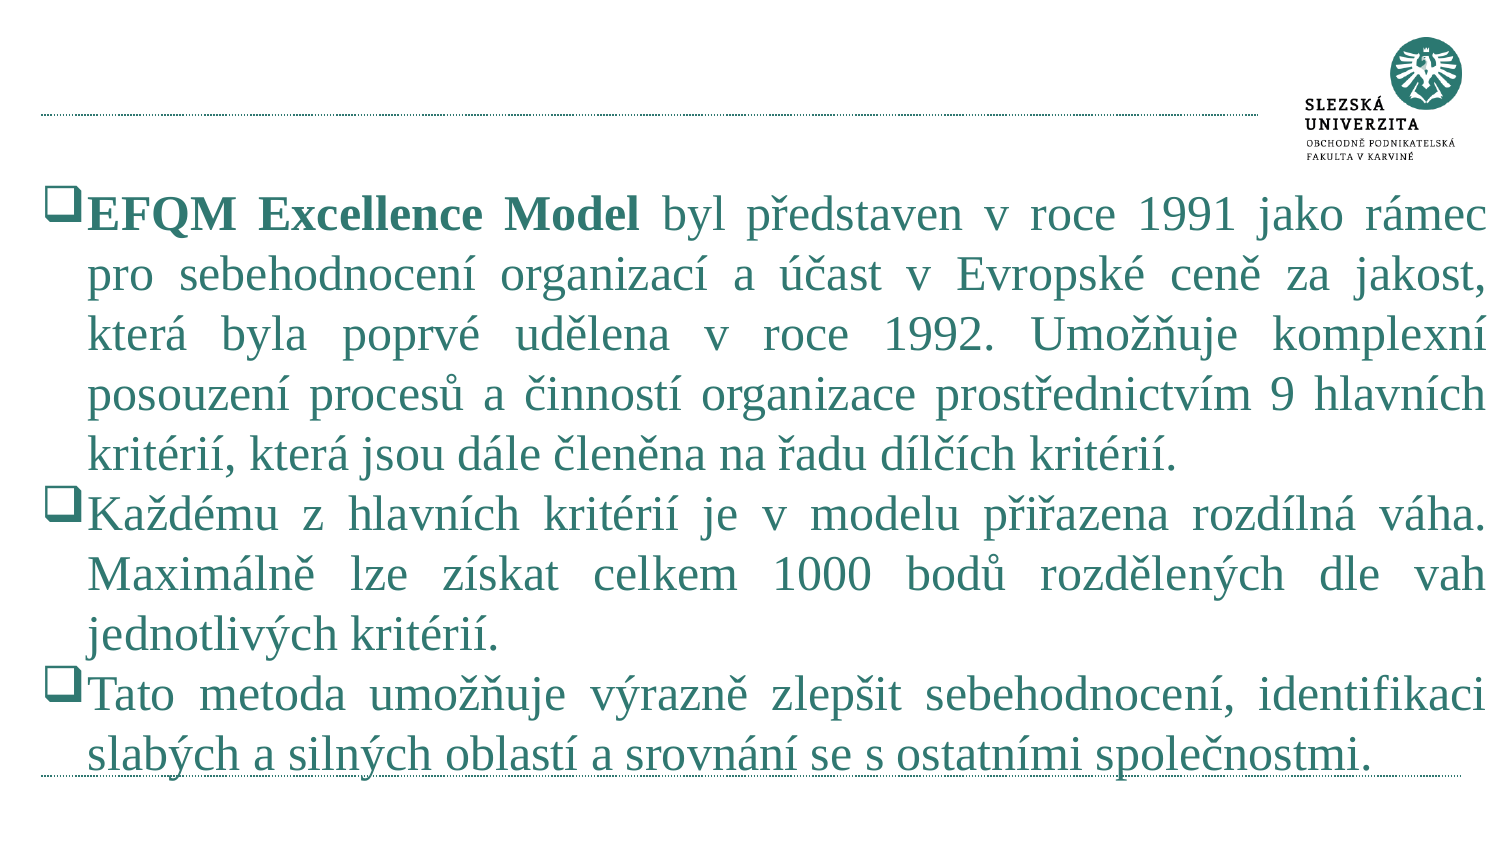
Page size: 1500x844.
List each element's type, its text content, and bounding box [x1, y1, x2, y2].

text_box EFQM Excellence Model byl představen v roce 1991 jako rámec pro sebehodnocení organizací a účast v Evropské ceně za jakost, která byla poprvé udělena v roce 1992. Umožňuje komplexní posouzení procesů a činností organizace prostřednictvím 9 hlavních kritérií, která jsou dále členěna na řadu dílčích kritérií. Každému z hlavních kritérií je v modelu přiřazena rozdílná váha. Maximálně lze získat celkem 1000 bodů rozdělených dle vah jednotlivých kritérií. Tato metoda umožňuje výrazně zlepšit sebehodnocení, identifikaci slabých a silných oblastí a srovnání se s ostatními společnostmi. [26, 173, 1500, 844]
text_box [0, 115, 1483, 232]
picture [1305, 37, 1462, 115]
